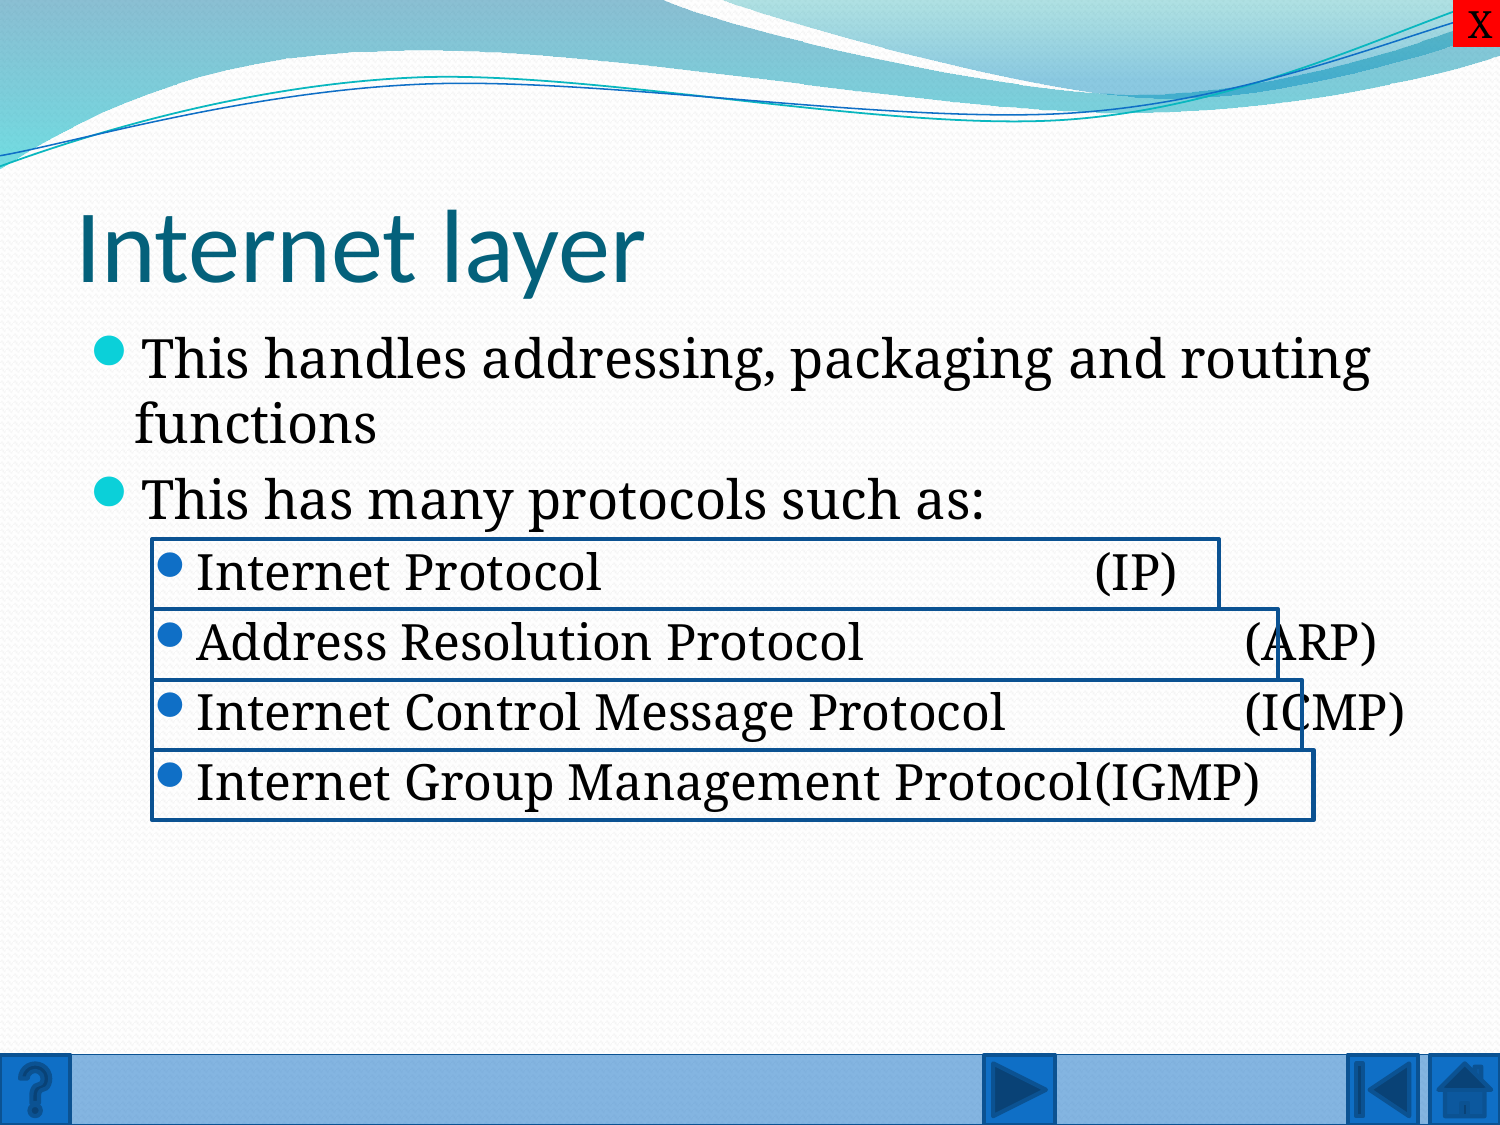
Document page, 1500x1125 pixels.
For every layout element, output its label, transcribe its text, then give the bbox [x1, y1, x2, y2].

text_box [0, 1053, 72, 1125]
text_box [982, 1053, 1057, 1125]
text_box [1428, 1053, 1500, 1125]
text_box [1057, 1053, 1346, 1125]
text_box [72, 1053, 982, 1125]
text_box [150, 748, 1316, 822]
text_box [1420, 1053, 1428, 1125]
text_box [150, 607, 1280, 678]
list This handles addressing, packaging and routing functions This has many protocols such as: Internet Protocol (IP) Address Resolution Protocol (ARP) Internet Control Message Protocol (ICMP) Internet Group Management Protocol (IGMP) [75, 317, 1425, 1038]
text_box [1346, 1053, 1420, 1125]
text_box X [1451, 0, 1500, 49]
text_box [150, 537, 1221, 607]
text_box [150, 678, 1304, 748]
title Internet layer [75, 115, 1425, 303]
